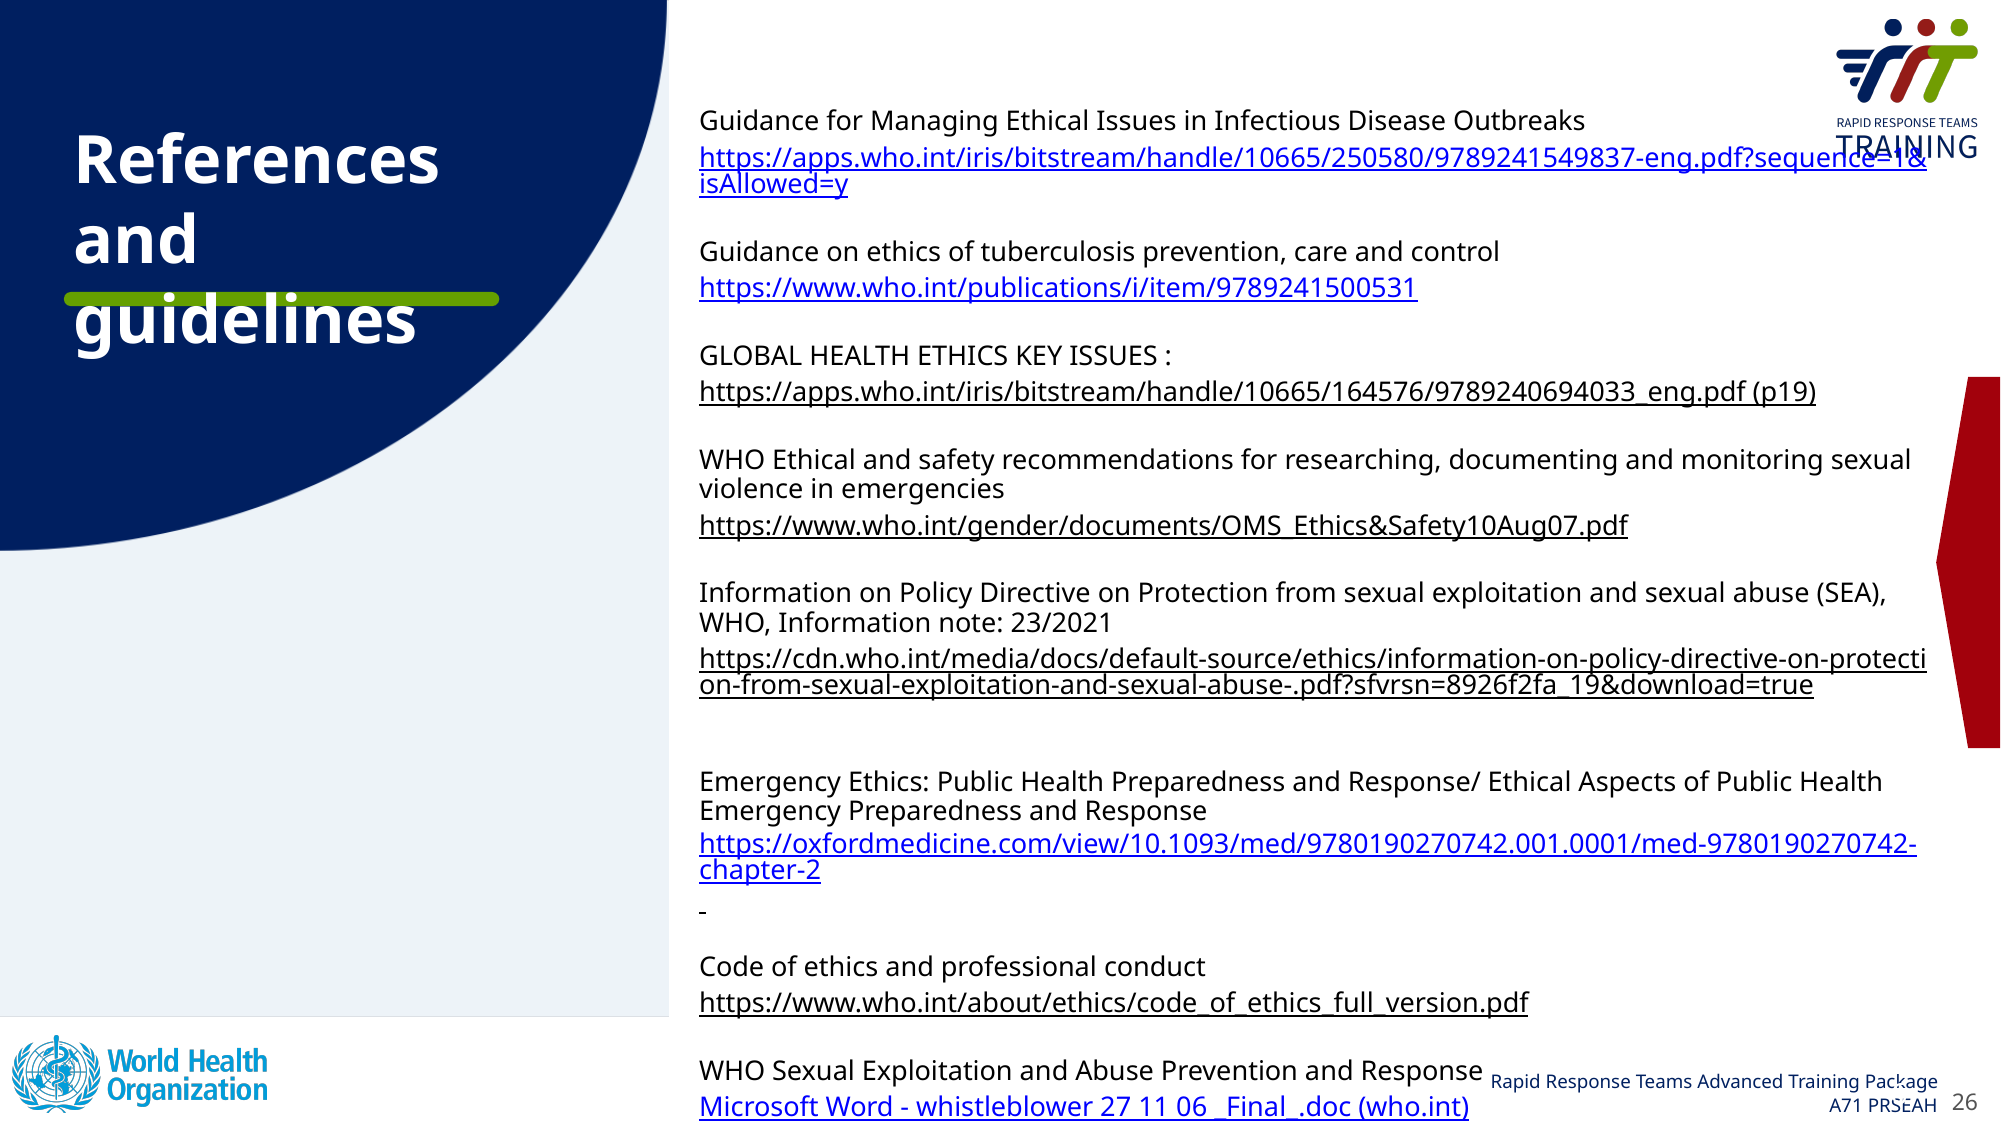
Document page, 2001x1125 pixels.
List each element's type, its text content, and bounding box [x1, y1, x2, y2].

picture [58, 1050, 64, 1058]
slide_number 26 [1882, 1037, 1930, 1092]
picture [12, 1083, 48, 1113]
picture [0, 0, 669, 1018]
list Guidance for Managing Ethical Issues in Infectious Disease Outbreaks https://apps.who.int/iris/bitstream/handle/10665/250580/9789241549837-eng.pdf?sequence=1&isAllowed=y Guidance on ethics of tuberculosis prevention, care and control https://www.who.int/publications/i/item/9789241500531 GLOBAL HEALTH ETHICS KEY ISSUES : https://apps.who.int/iris/bitstream/handle/10665/164576/9789240694033_eng.pdf (p19) WHO Ethical and safety recommendations for researching, documenting and monitoring sexual violence in emergencies https://www.who.int/gender/documents/OMS_Ethics&Safety10Aug07.pdf Information on Policy Directive on Protection from sexual exploitation and sexual abuse (SEA), WHO, Information note: 23/2021 https://cdn.who.int/media/docs/default-source/ethics/information-on-policy-directive-on-protection-from-sexual-exploitation-and-sexual-abuse-.pdf?sfvrsn=8926f2fa_19&download=true Emergency Ethics: Public Health Preparedness and Response/ Ethical Aspects of Public Health Emergency Preparedness and Response https://oxfordmedicine.com/view/10.1093/med/9780190270742.001.0001/med-9780190270742-chapter-2 Code of ethics and professional conduct https://www.who.int/about/ethics/code_of_ethics_full_version.pdf WHO Sexual Exploitation and Abuse Prevention and Response Microsoft Word - whistleblower 27 11 06 _Final_.doc (who.int) [698, 107, 1930, 1018]
picture [12, 1035, 267, 1113]
picture [1835, 19, 1978, 167]
